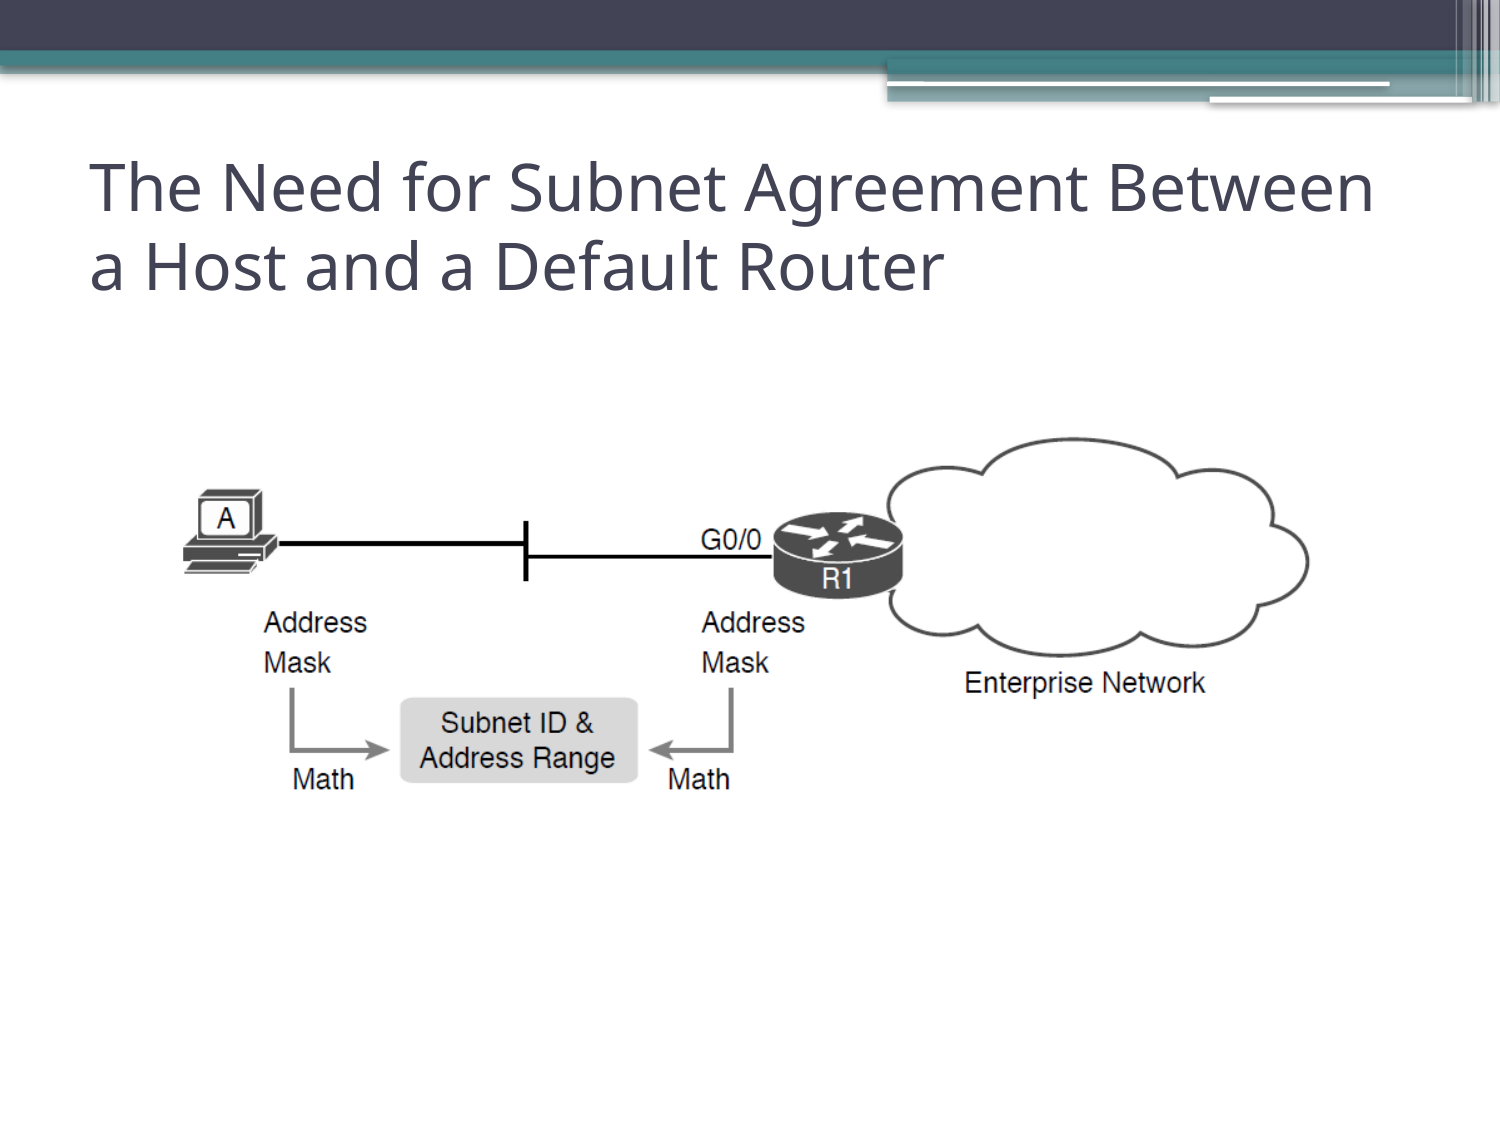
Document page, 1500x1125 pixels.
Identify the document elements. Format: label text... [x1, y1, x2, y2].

title The Need for Subnet Agreement Between a Host and a Default Router [75, 137, 1425, 313]
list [162, 412, 1338, 812]
